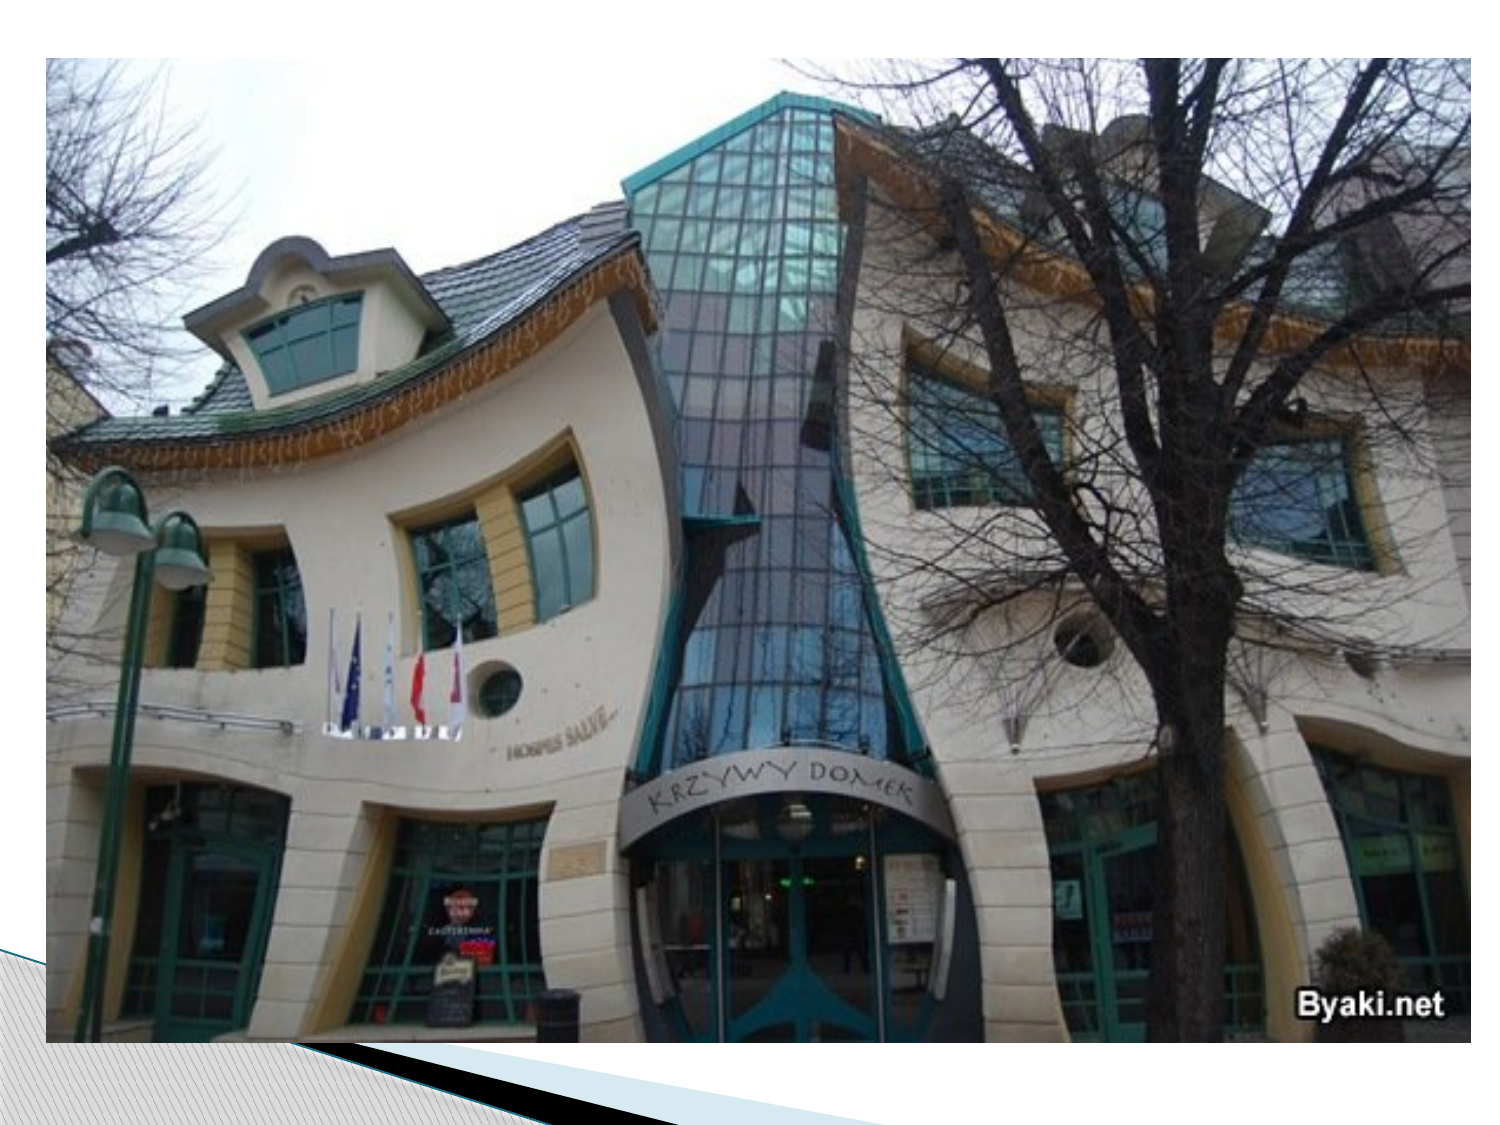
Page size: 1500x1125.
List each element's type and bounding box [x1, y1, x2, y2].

picture [46, 58, 1471, 1044]
